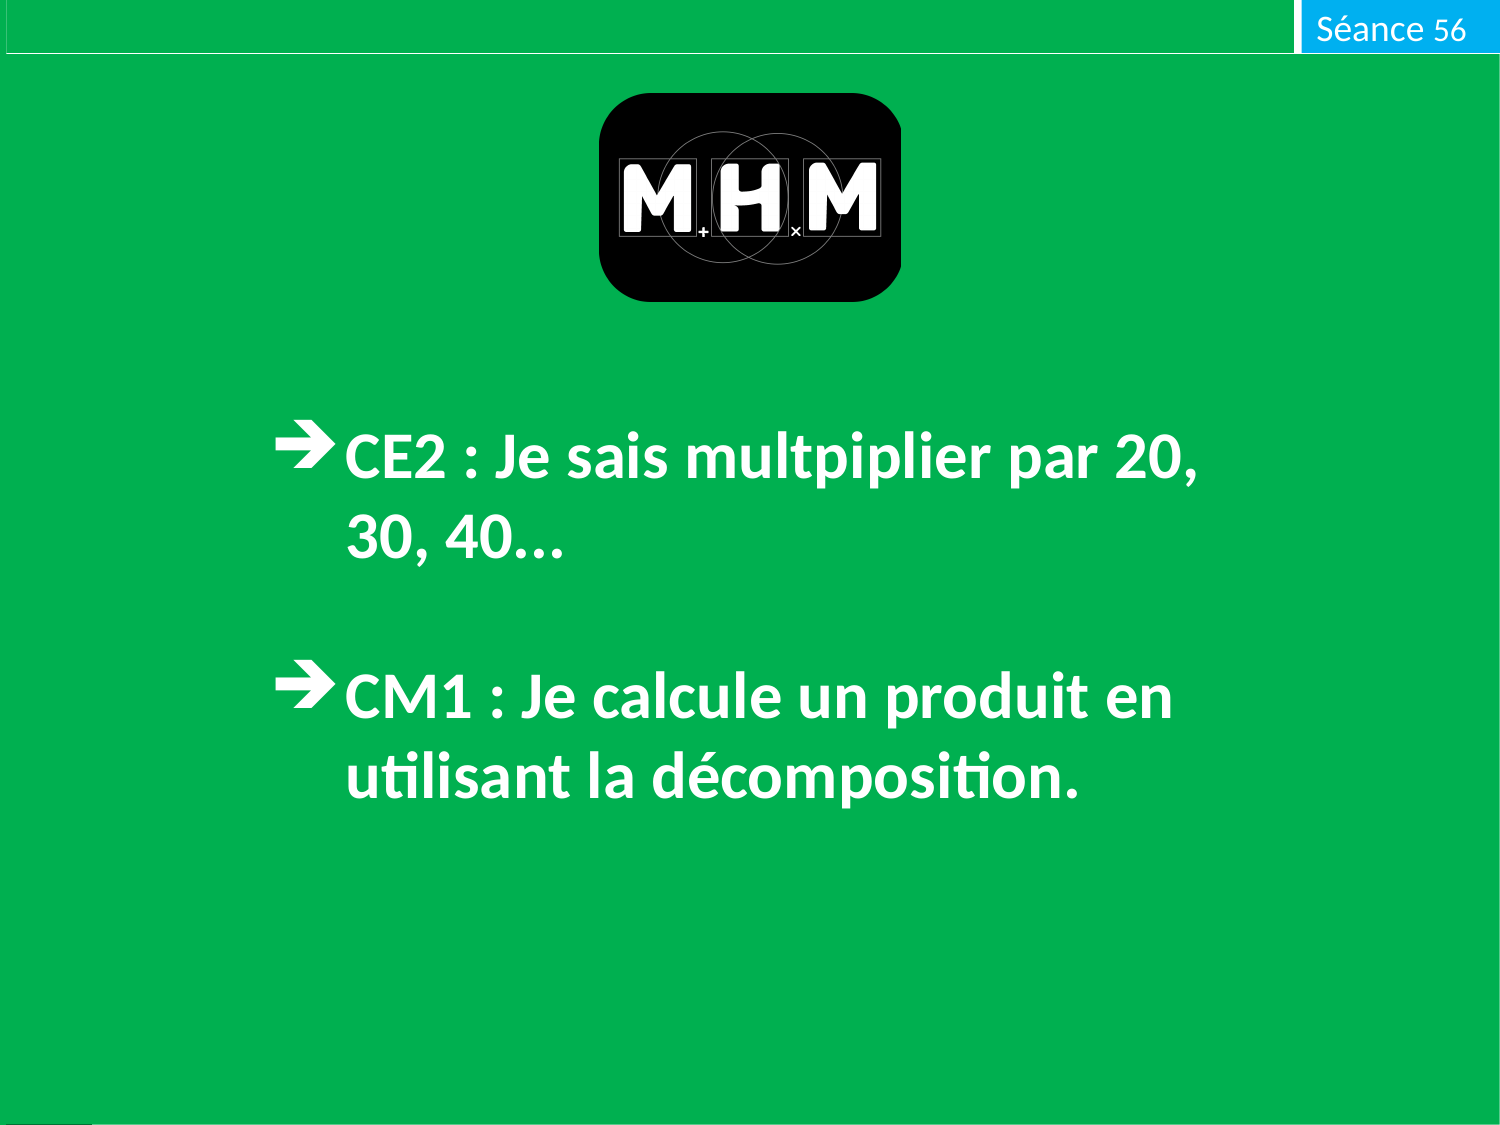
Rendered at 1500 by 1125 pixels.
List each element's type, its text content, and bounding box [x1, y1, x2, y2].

text_box [0, 52, 1500, 1125]
text_box CE2 : Je sais multpiplier par 20, 30, 40... CM1 : Je calcule un produit en utilisant la décomposition. [256, 334, 1257, 820]
picture [599, 93, 901, 302]
